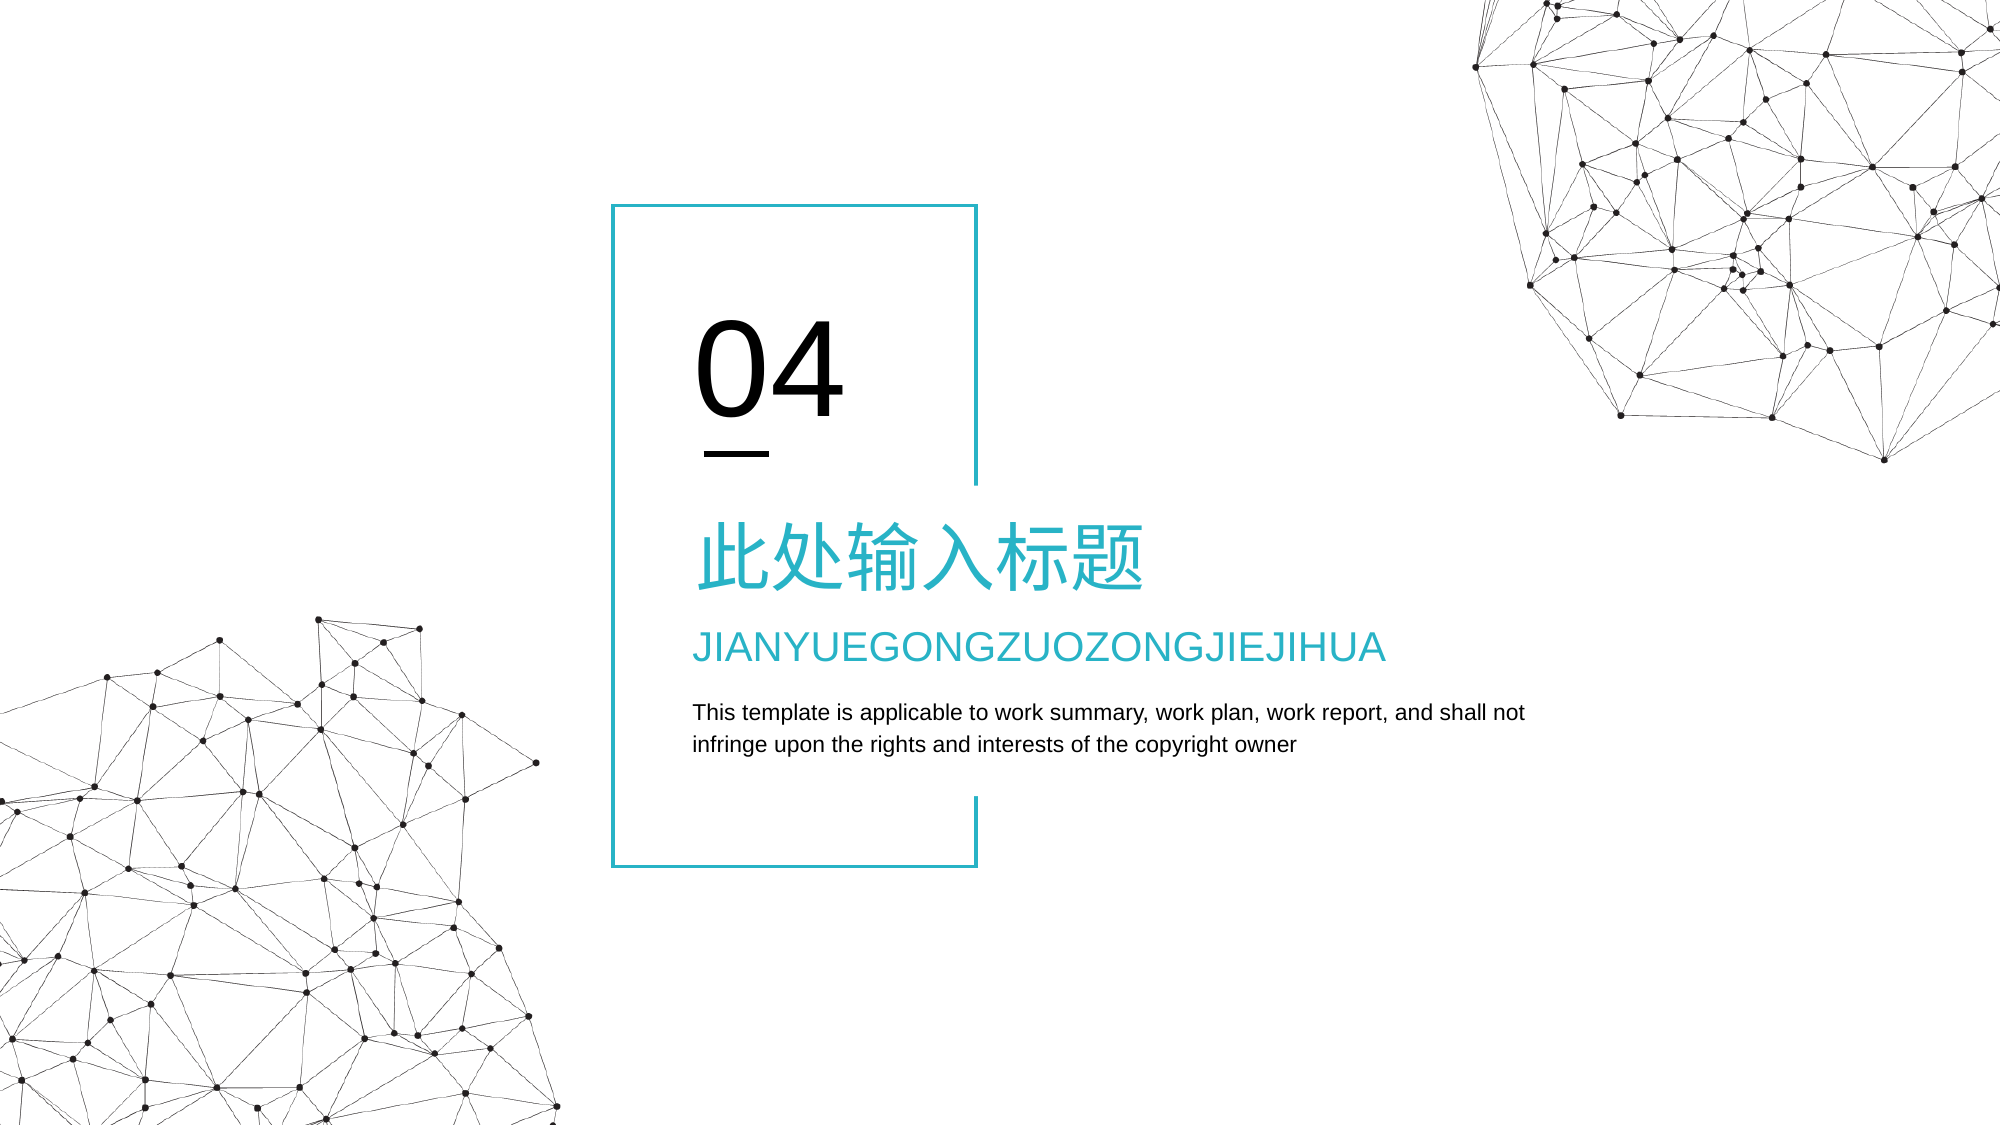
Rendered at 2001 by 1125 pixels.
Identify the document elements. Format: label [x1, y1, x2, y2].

picture [0, 0, 2000, 1125]
text_box [613, 205, 1559, 867]
